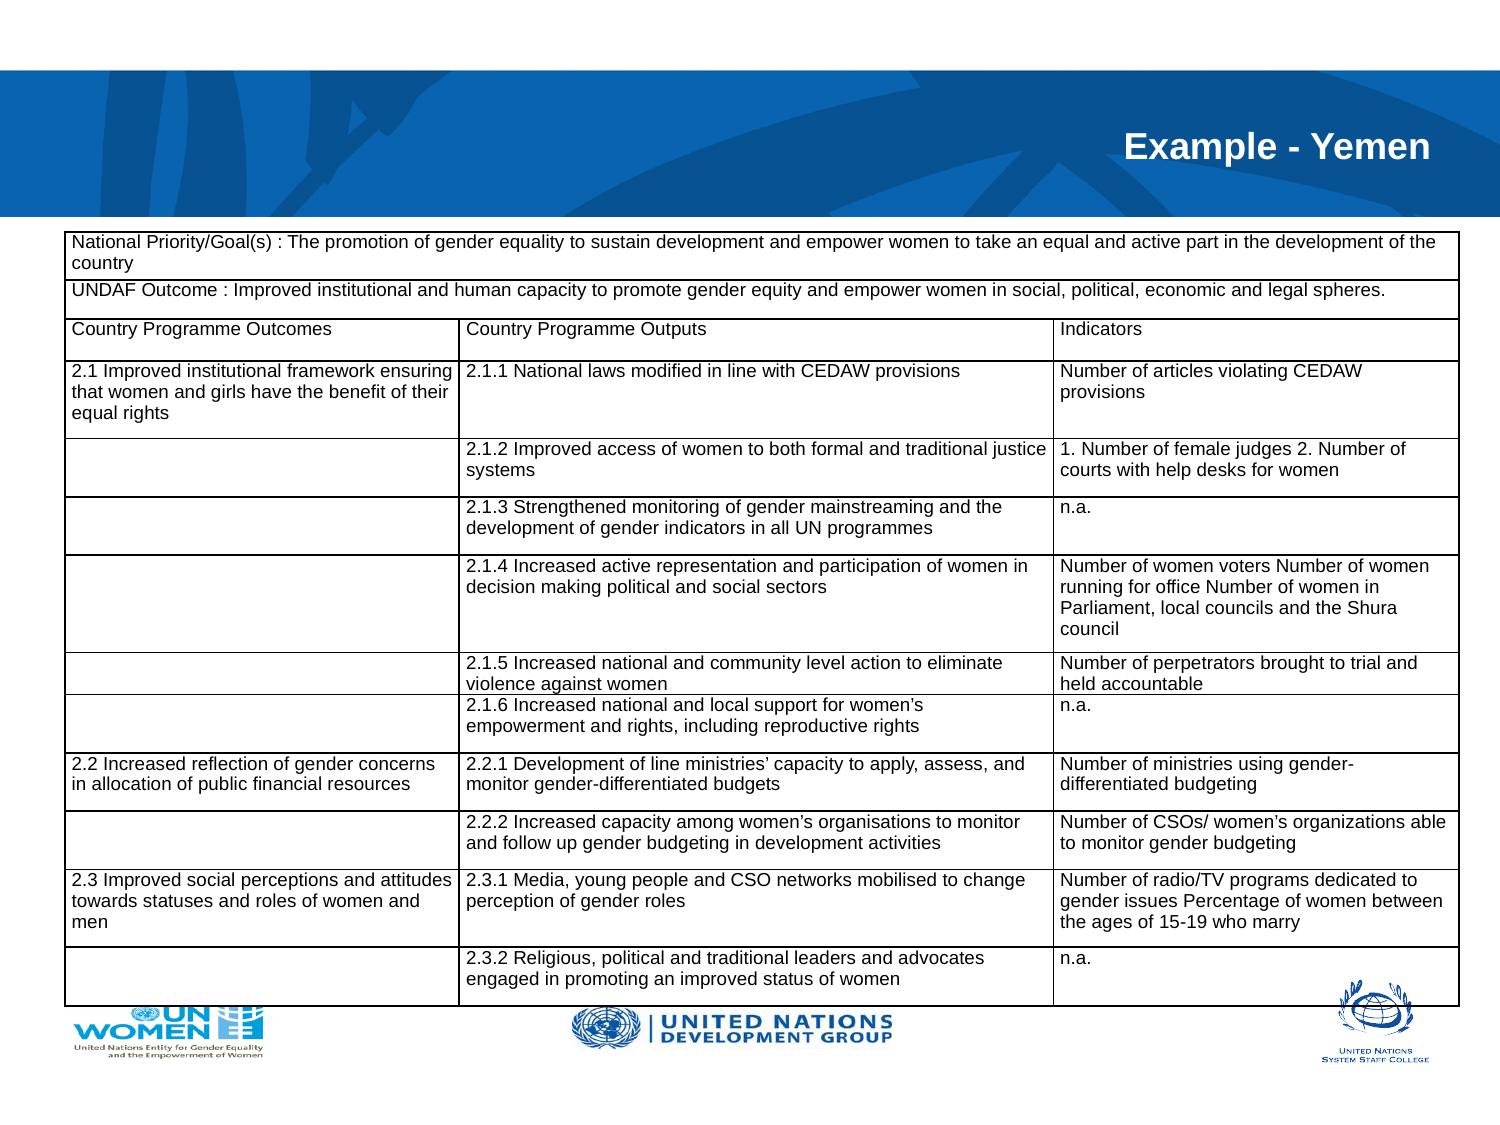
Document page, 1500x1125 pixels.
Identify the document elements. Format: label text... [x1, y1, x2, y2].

table_cell 2.3.1 Media, young people and CSO networks mobilised to change perception of gender roles [460, 870, 1053, 946]
table_cell 2.1.1 National laws modified in line with CEDAW provisions [460, 362, 1053, 438]
table_cell Indicators [1054, 320, 1458, 360]
picture [572, 1007, 892, 1049]
table_cell [66, 695, 458, 752]
table_cell 2.1.6 Increased national and local support for women’s empowerment and rights, including reproductive rights [460, 695, 1053, 752]
table_cell [66, 653, 458, 694]
picture [195, 1007, 204, 1013]
table_cell 2.1.4 Increased active representation and participation of women in decision making political and social sectors [460, 556, 1053, 652]
table_cell [66, 439, 458, 496]
picture [170, 1007, 179, 1018]
table_cell 2.1 Improved institutional framework ensuring that women and girls have the benefit of their equal rights [66, 362, 458, 438]
table_cell Number of women voters Number of women running for office Number of women in Parliament, local councils and the Shura council [1054, 556, 1458, 652]
table_cell Number of ministries using gender-differentiated budgeting [1054, 754, 1458, 810]
table_cell Number of CSOs/ women’s organizations able to monitor gender budgeting [1054, 812, 1458, 869]
table_cell 2.3.2 Religious, political and traditional leaders and advocates engaged in promoting an improved status of women [460, 948, 1053, 1005]
table_cell [66, 948, 458, 1005]
table_cell [66, 812, 458, 869]
table_cell Country Programme Outcomes [66, 320, 458, 360]
table_cell Number of perpetrators brought to trial and held accountable [1054, 653, 1458, 694]
picture [1322, 1007, 1429, 1063]
table_cell Number of articles violating CEDAW provisions [1054, 362, 1458, 438]
table_cell n.a. [1054, 498, 1458, 554]
table_cell [66, 498, 458, 554]
table_cell 2.2.1 Development of line ministries’ capacity to apply, assess, and monitor gender-differentiated budgets [460, 754, 1053, 810]
table_cell Number of radio/TV programs dedicated to gender issues Percentage of women between the ages of 15-19 who marry [1054, 870, 1458, 946]
table_cell UNDAF Outcome : Improved institutional and human capacity to promote gender equity and empower women in social, political, economic and legal spheres. [66, 281, 1458, 318]
table_cell [66, 556, 458, 652]
table_cell n.a. [1054, 695, 1458, 752]
table_cell 2.1.3 Strengthened monitoring of gender mainstreaming and the development of gender indicators in all UN programmes [460, 498, 1053, 554]
picture [73, 1007, 263, 1059]
table_header National Priority/Goal(s) : The promotion of gender equality to sustain development and empower women to take an equal and active part in the development of the country [66, 233, 1458, 279]
table_cell 2.1.2 Improved access of women to both formal and traditional justice systems [460, 439, 1053, 496]
table_cell 1. Number of female judges 2. Number of courts with help desks for women [1054, 439, 1458, 496]
table_cell n.a. [1054, 948, 1458, 1005]
title Example - Yemen [171, 94, 1447, 195]
picture [0, 70, 1500, 217]
table_cell 2.2.2 Increased capacity among women’s organisations to monitor and follow up gender budgeting in development activities [460, 812, 1053, 869]
table_cell 2.1.5 Increased national and community level action to eliminate violence against women [460, 653, 1053, 694]
table_cell 2.2 Increased reflection of gender concerns in allocation of public financial resources [66, 754, 458, 810]
table_cell Country Programme Outputs [460, 320, 1053, 360]
table_cell 2.3 Improved social perceptions and attitudes towards statuses and roles of women and men [66, 870, 458, 946]
